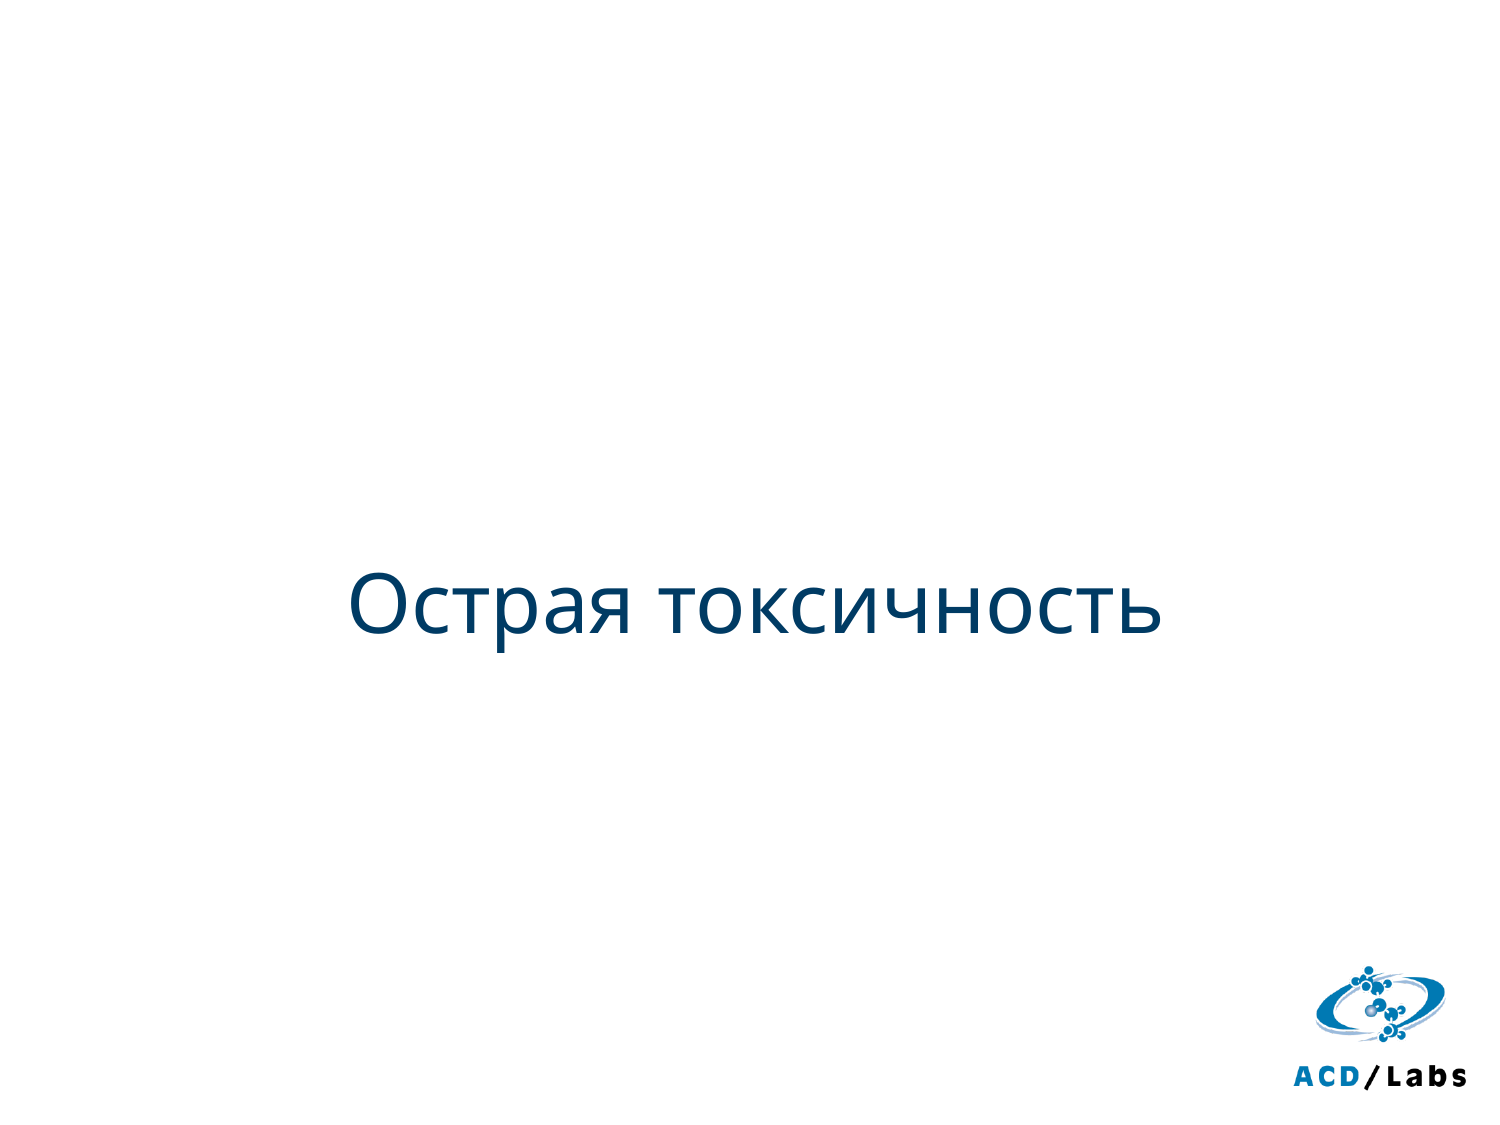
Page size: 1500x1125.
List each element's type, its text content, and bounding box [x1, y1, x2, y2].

list Острая токсичность [118, 476, 1394, 724]
picture [1293, 964, 1471, 1101]
